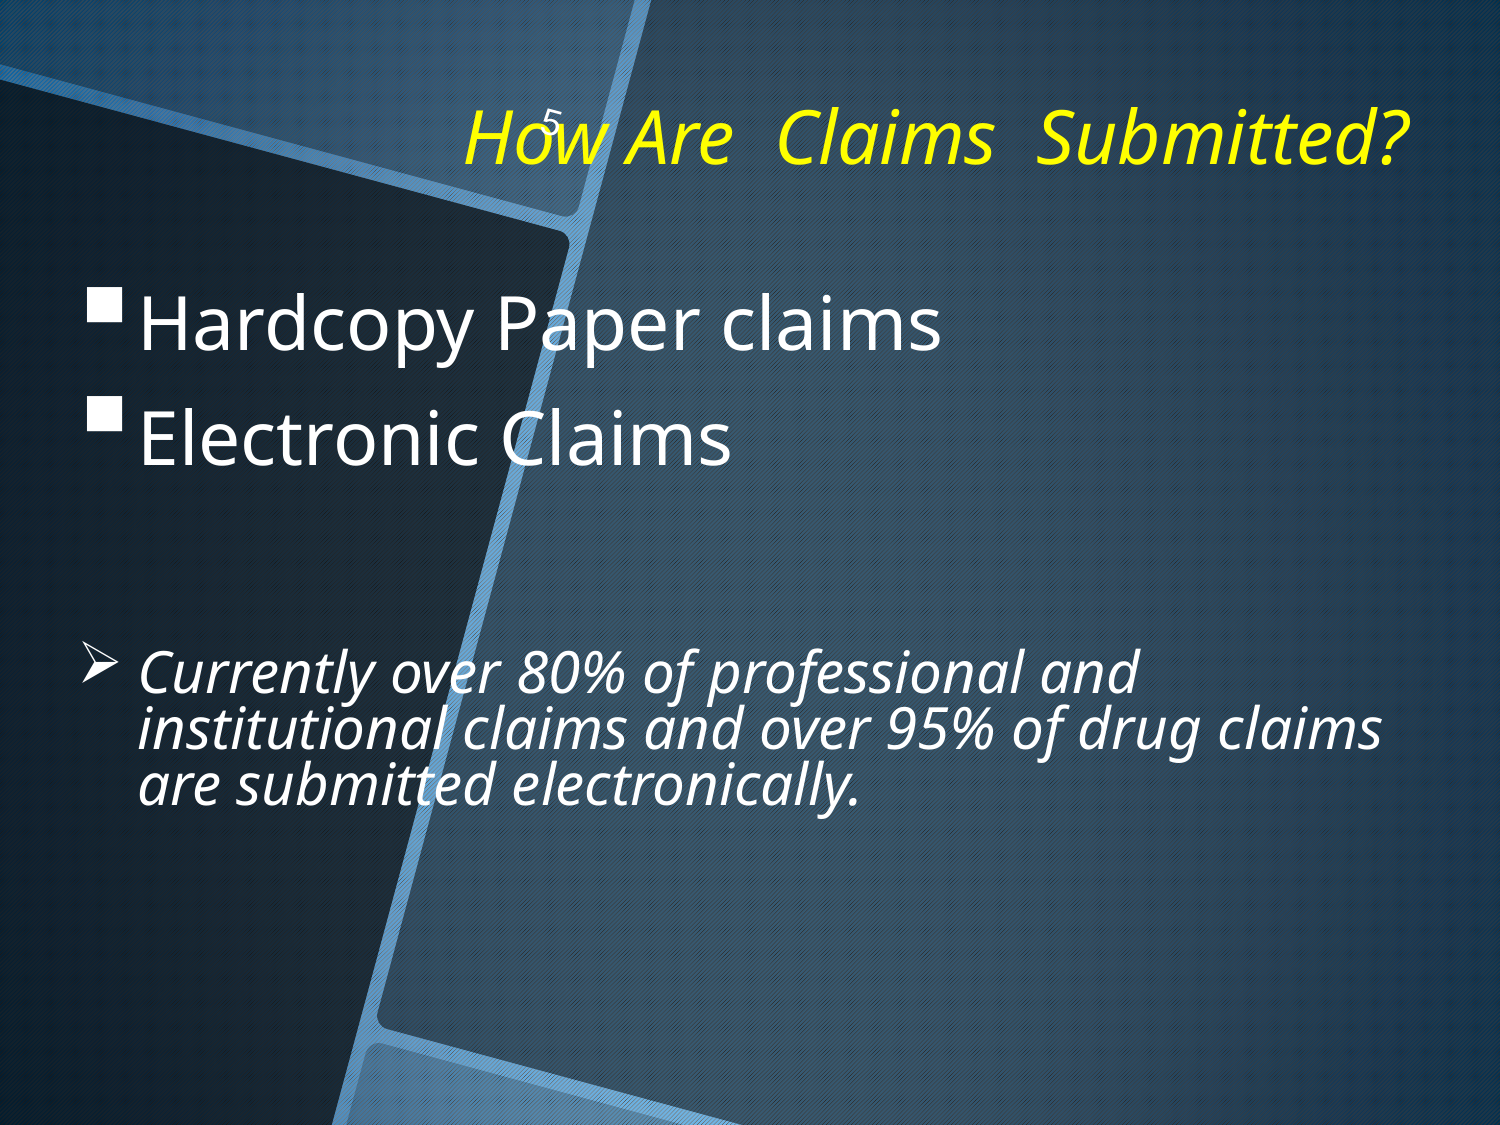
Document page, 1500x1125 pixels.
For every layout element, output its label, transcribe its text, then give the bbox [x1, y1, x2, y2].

title How Are Claims Submitted? [75, 47, 1425, 188]
slide_number 5 [206, 1, 585, 157]
list Hardcopy Paper claims Electronic Claims Currently over 80% of professional and institutional claims and over 95% of drug claims are submitted electronically. [62, 200, 1425, 1050]
